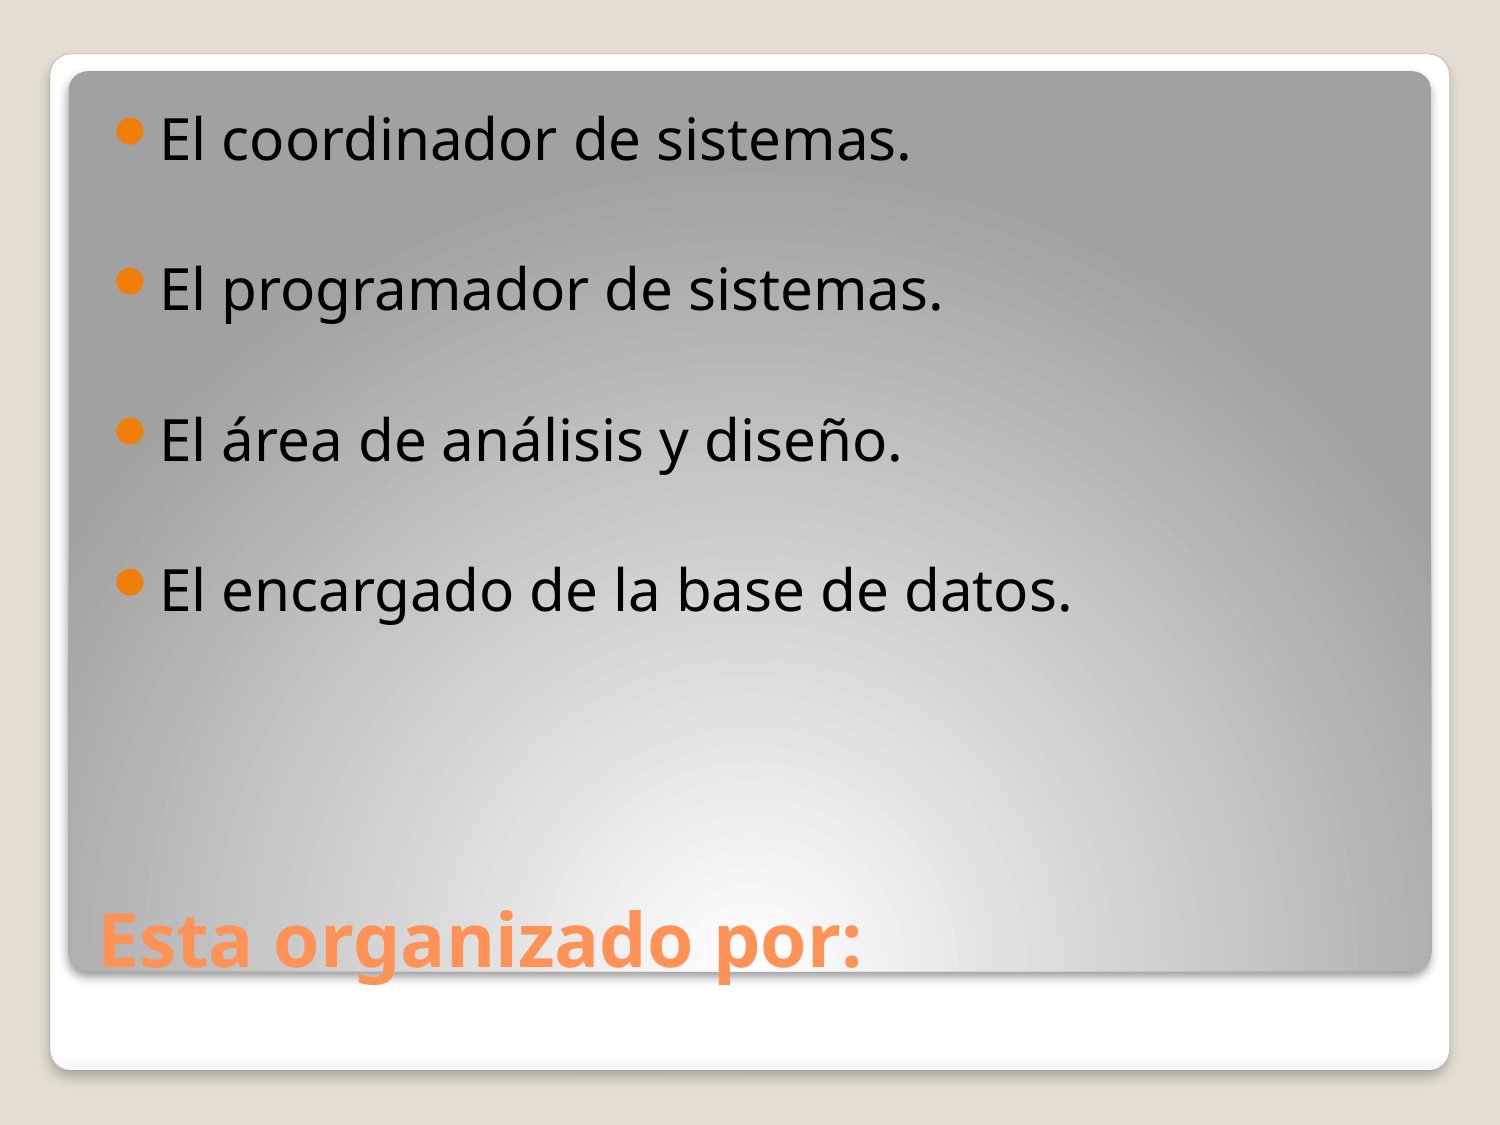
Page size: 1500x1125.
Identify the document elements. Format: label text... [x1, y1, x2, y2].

title Esta organizado por: [82, 817, 1425, 990]
list El coordinador de sistemas. El programador de sistemas. El área de análisis y diseño. El encargado de la base de datos. [82, 86, 1425, 774]
